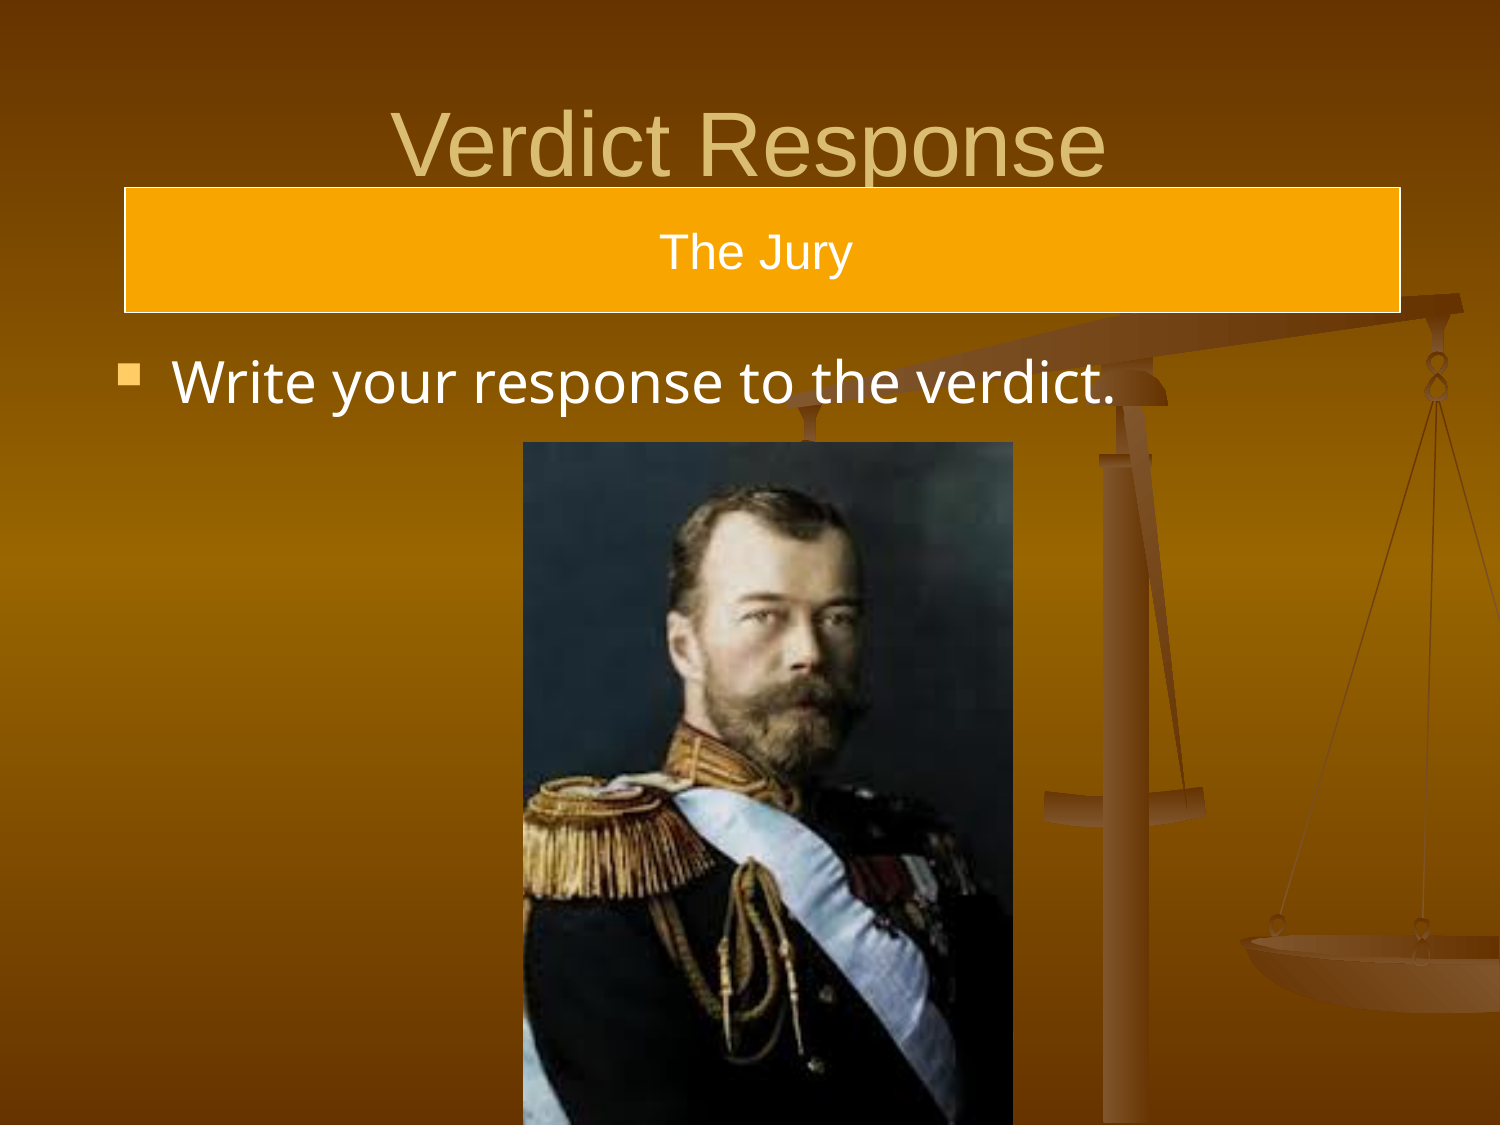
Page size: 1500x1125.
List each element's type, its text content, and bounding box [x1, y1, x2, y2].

picture [522, 442, 1013, 1125]
text_box The Jury [249, 211, 1263, 287]
text_box [124, 187, 1400, 313]
list Write your response to the verdict. [99, 337, 1426, 1006]
title Verdict Response [74, 45, 1426, 234]
